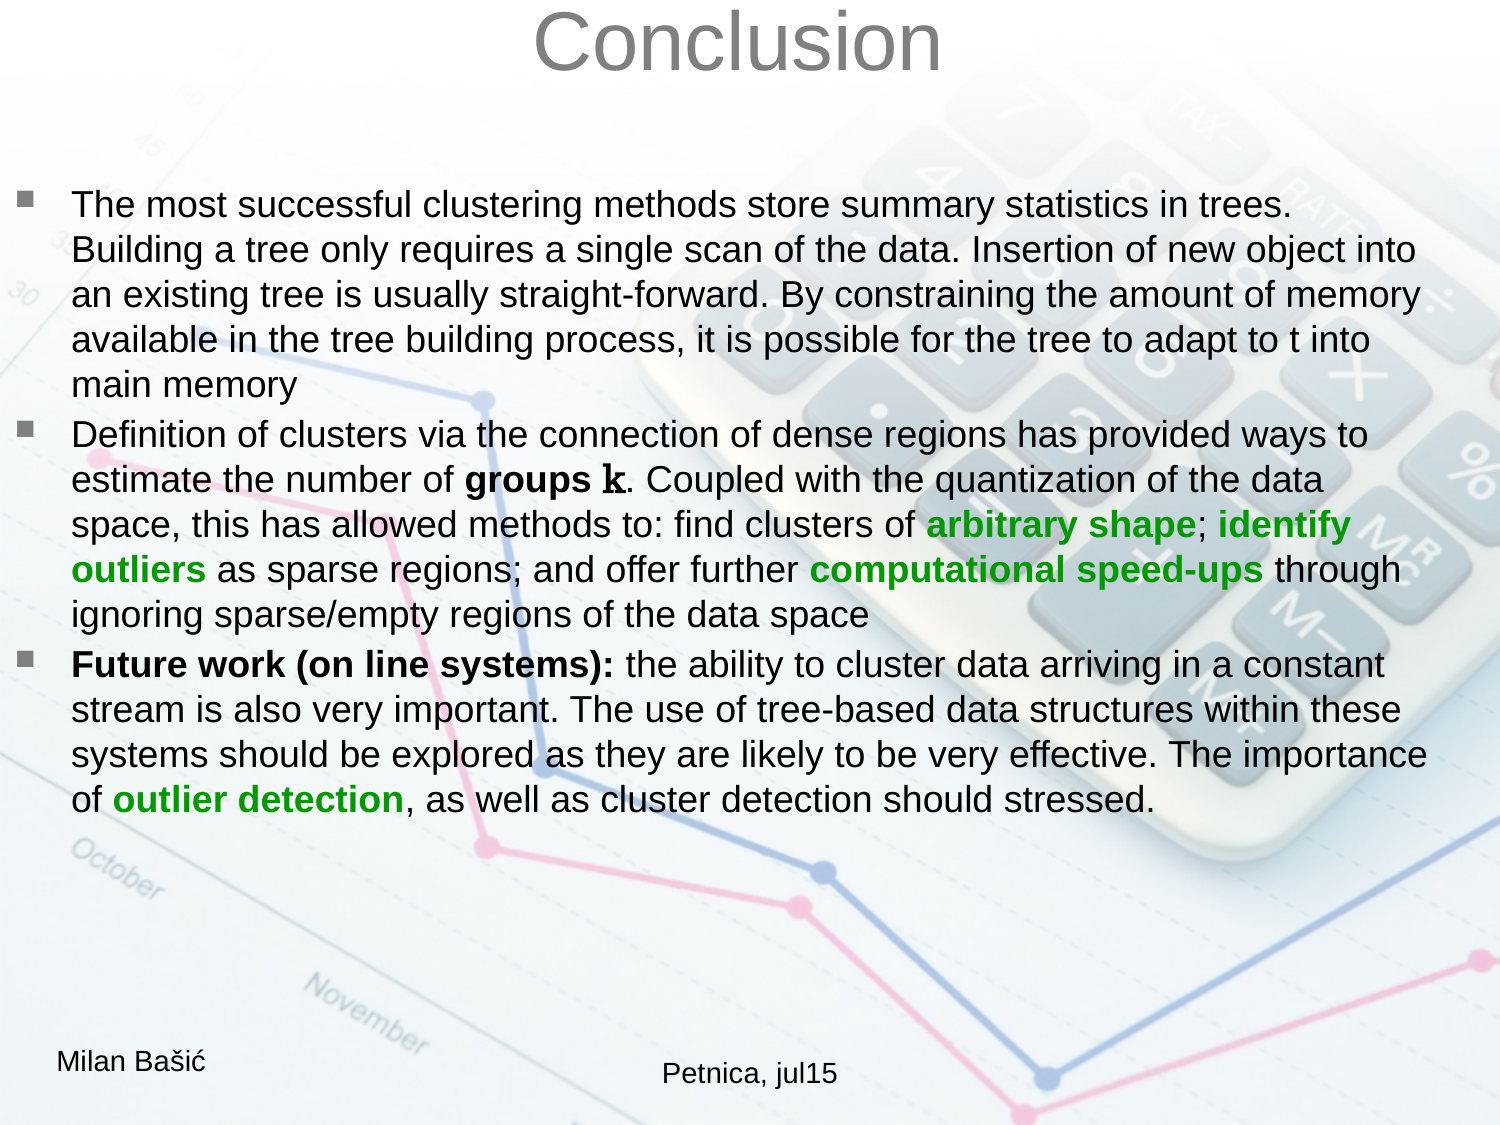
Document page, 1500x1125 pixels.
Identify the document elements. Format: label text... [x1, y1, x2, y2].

text_box Milan Bašić [41, 1034, 392, 1086]
text_box The most successful clustering methods store summary statistics in trees. Building a tree only requires a single scan of the data. Insertion of new object into an existing tree is usually straight-forward. By constraining the amount of memory available in the tree building process, it is possible for the tree to adapt to t into main memory Definition of clusters via the connection of dense regions has provided ways to estimate the number of groups k. Coupled with the quantization of the data space, this has allowed methods to: find clusters of arbitrary shape; identify outliers as sparse regions; and offer further computational speed-ups through ignoring sparse/empty regions of the data space Future work (on line systems): the ability to cluster data arriving in a constant stream is also very important. The use of tree-based data structures within these systems should be explored as they are likely to be very effective. The importance of outlier detection, as well as cluster detection should stressed. [0, 172, 1447, 303]
picture [0, 114, 1500, 1125]
footer Petnica, jul15 [454, 1046, 1046, 1099]
text_box Conclusion [0, 1, 1500, 114]
